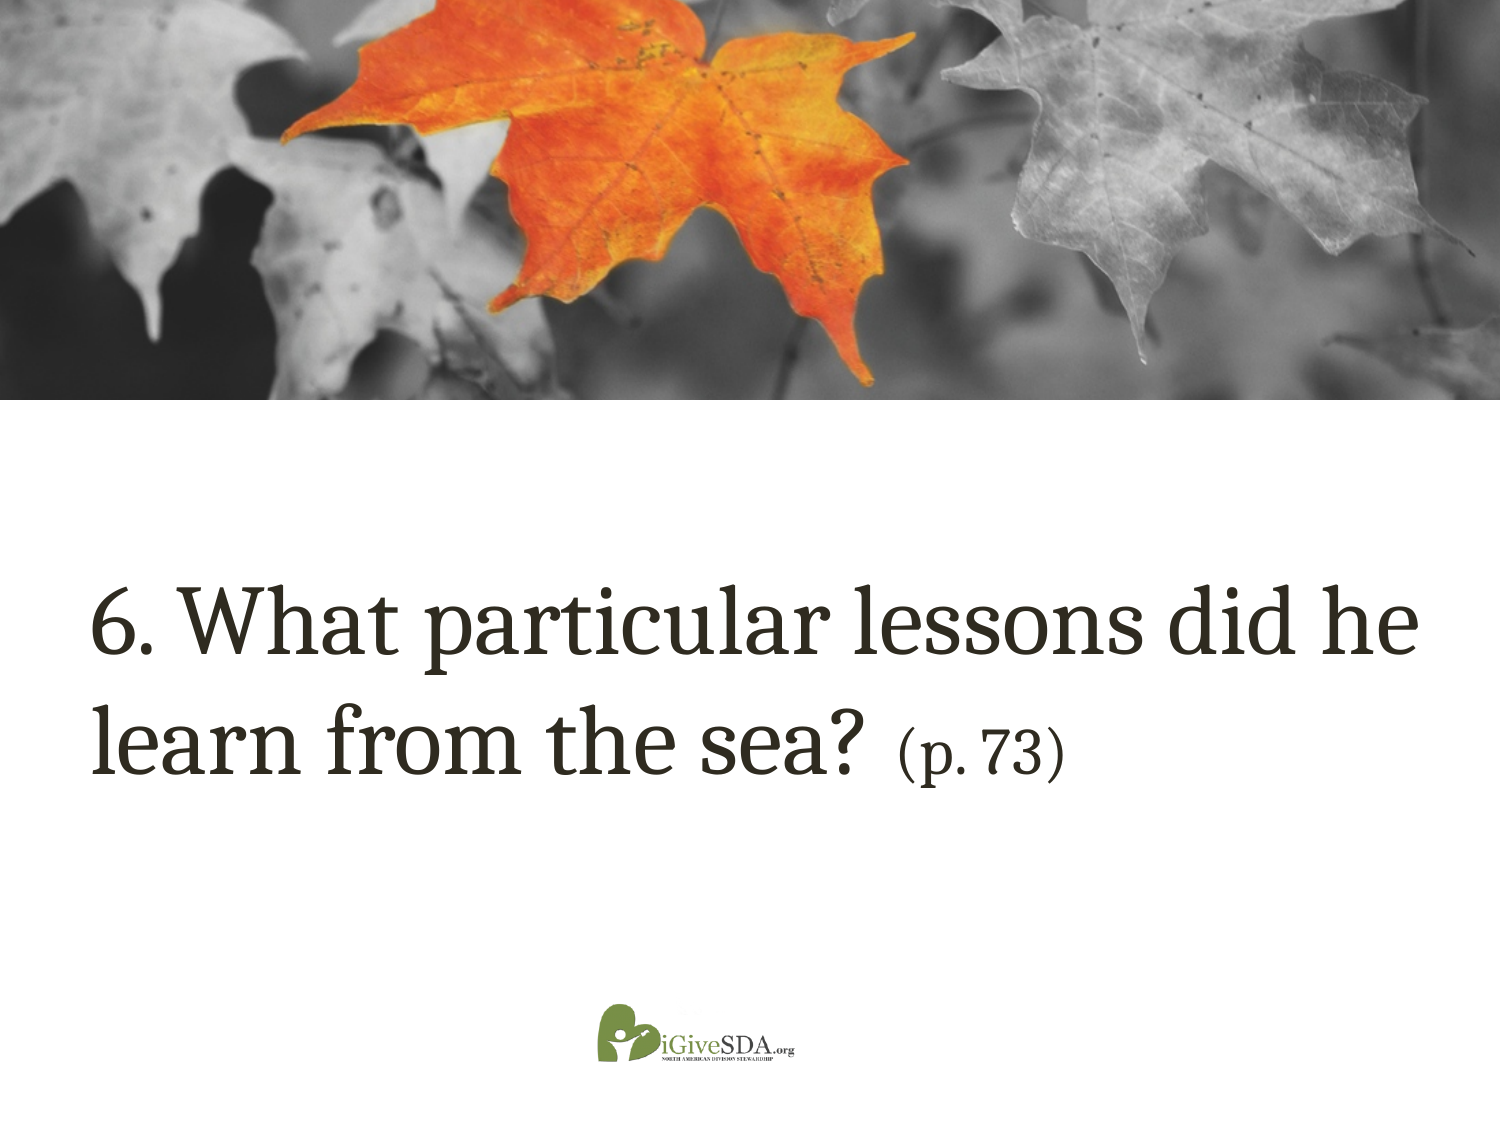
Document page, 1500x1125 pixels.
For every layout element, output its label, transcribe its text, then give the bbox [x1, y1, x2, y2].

picture [0, 0, 1500, 400]
title 6. What particular lessons did he learn from the sea? (p. 73) [75, 437, 1500, 913]
picture [580, 989, 804, 1077]
